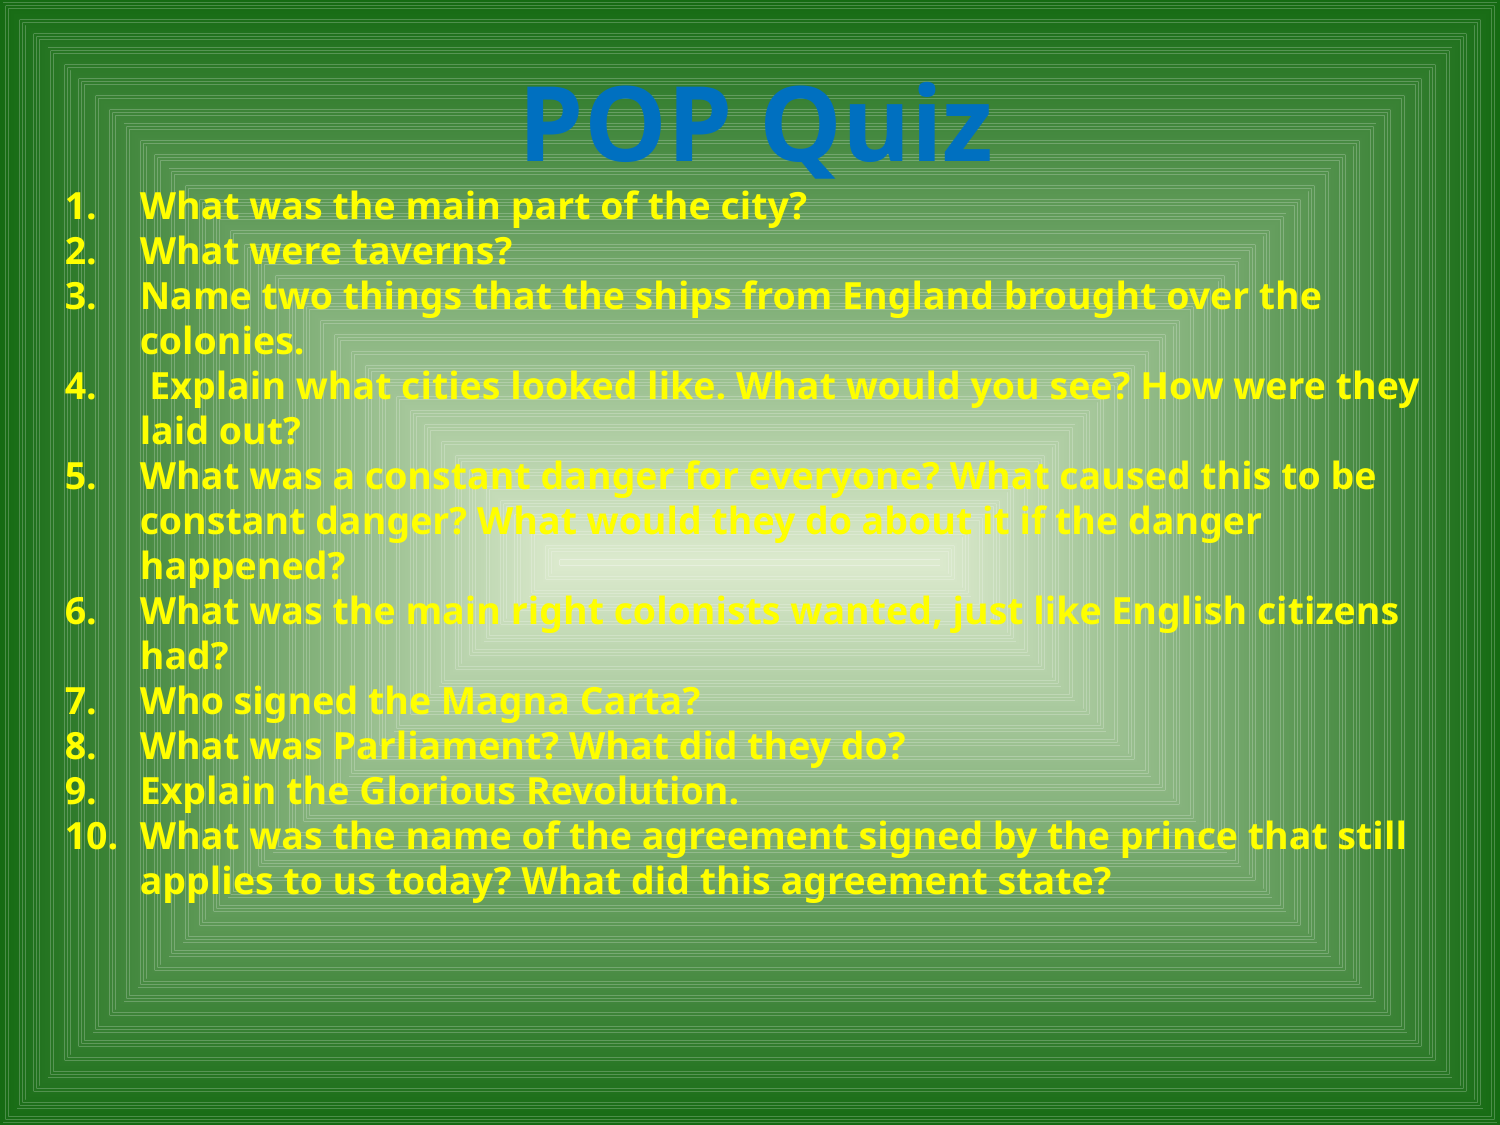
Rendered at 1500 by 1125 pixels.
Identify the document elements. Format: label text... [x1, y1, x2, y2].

text_box POP Quiz What was the main part of the city? What were taverns? Name two things that the ships from England brought over the colonies. Explain what cities looked like. What would you see? How were they laid out? What was a constant danger for everyone? What caused this to be constant danger? What would they do about it if the danger happened? What was the main right colonists wanted, just like English citizens had? Who signed the Magna Carta? What was Parliament? What did they do? Explain the Glorious Revolution. What was the name of the agreement signed by the prince that still applies to us today? What did this agreement state? [49, 49, 1463, 1045]
